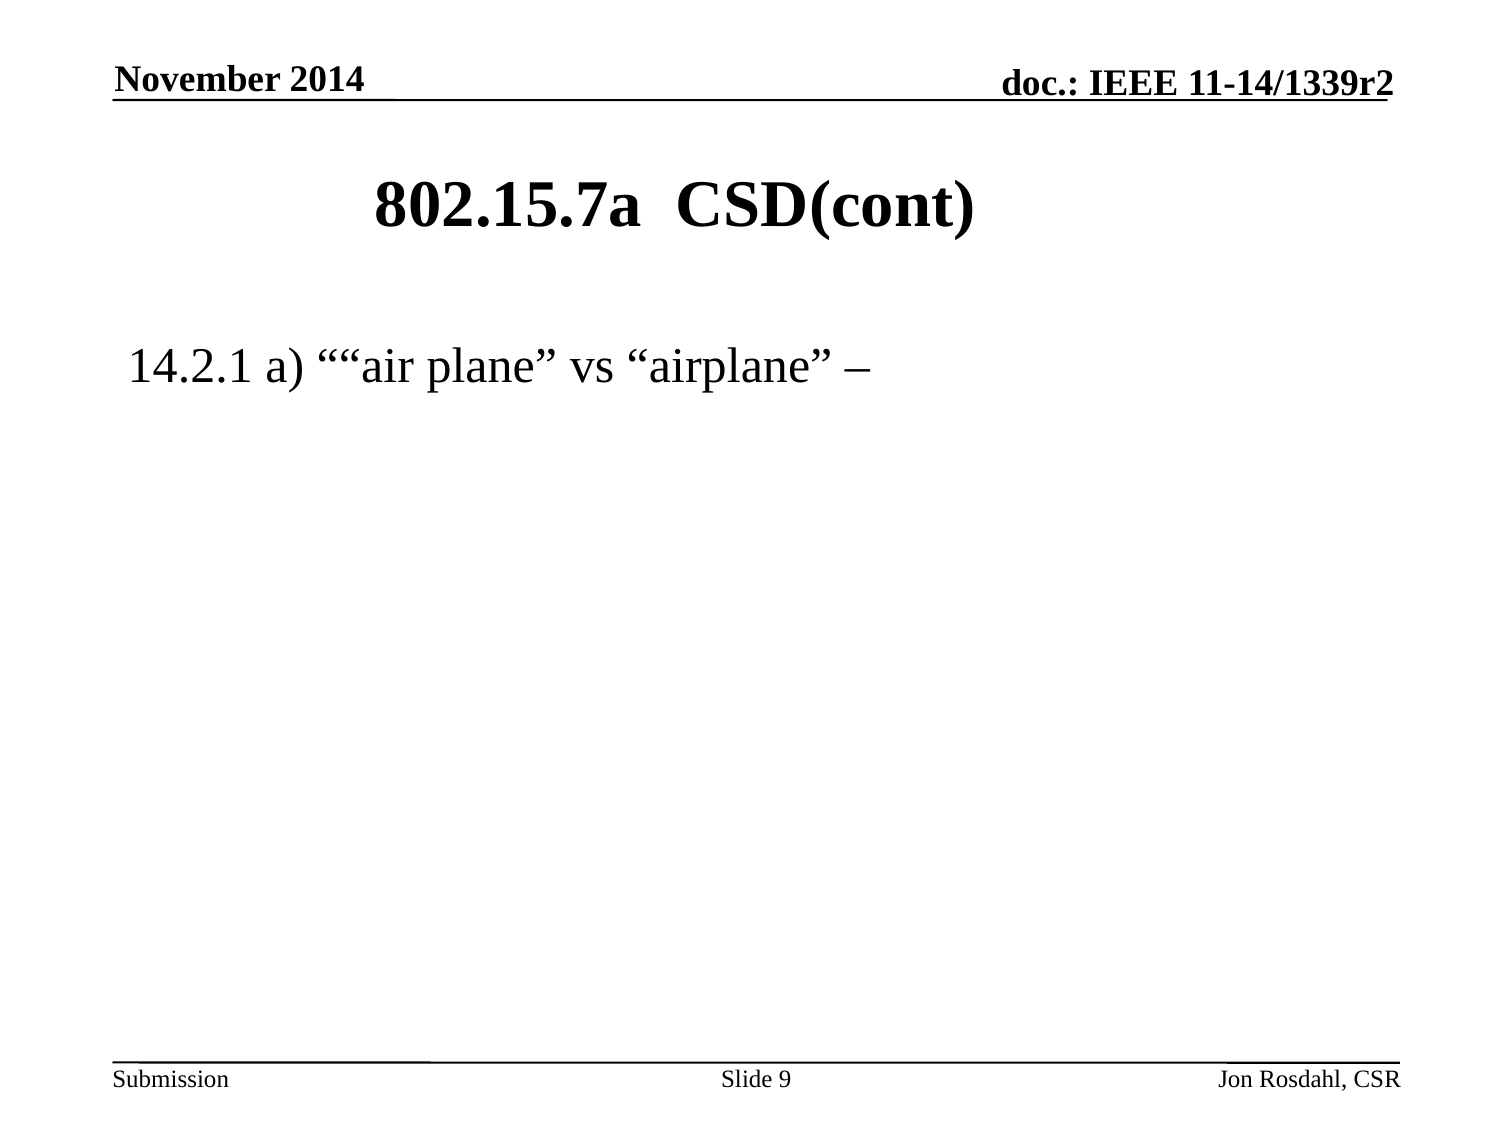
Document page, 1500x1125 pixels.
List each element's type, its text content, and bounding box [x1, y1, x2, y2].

list 14.2.1 a) ““air plane” vs “airplane” – [112, 324, 1388, 1000]
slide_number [114, 54, 423, 100]
title 802.15.7a CSD(cont) [112, 112, 1388, 288]
footer Jon Rosdahl, CSR [878, 1061, 1402, 1093]
slide_number Slide 9 [712, 1061, 800, 1123]
